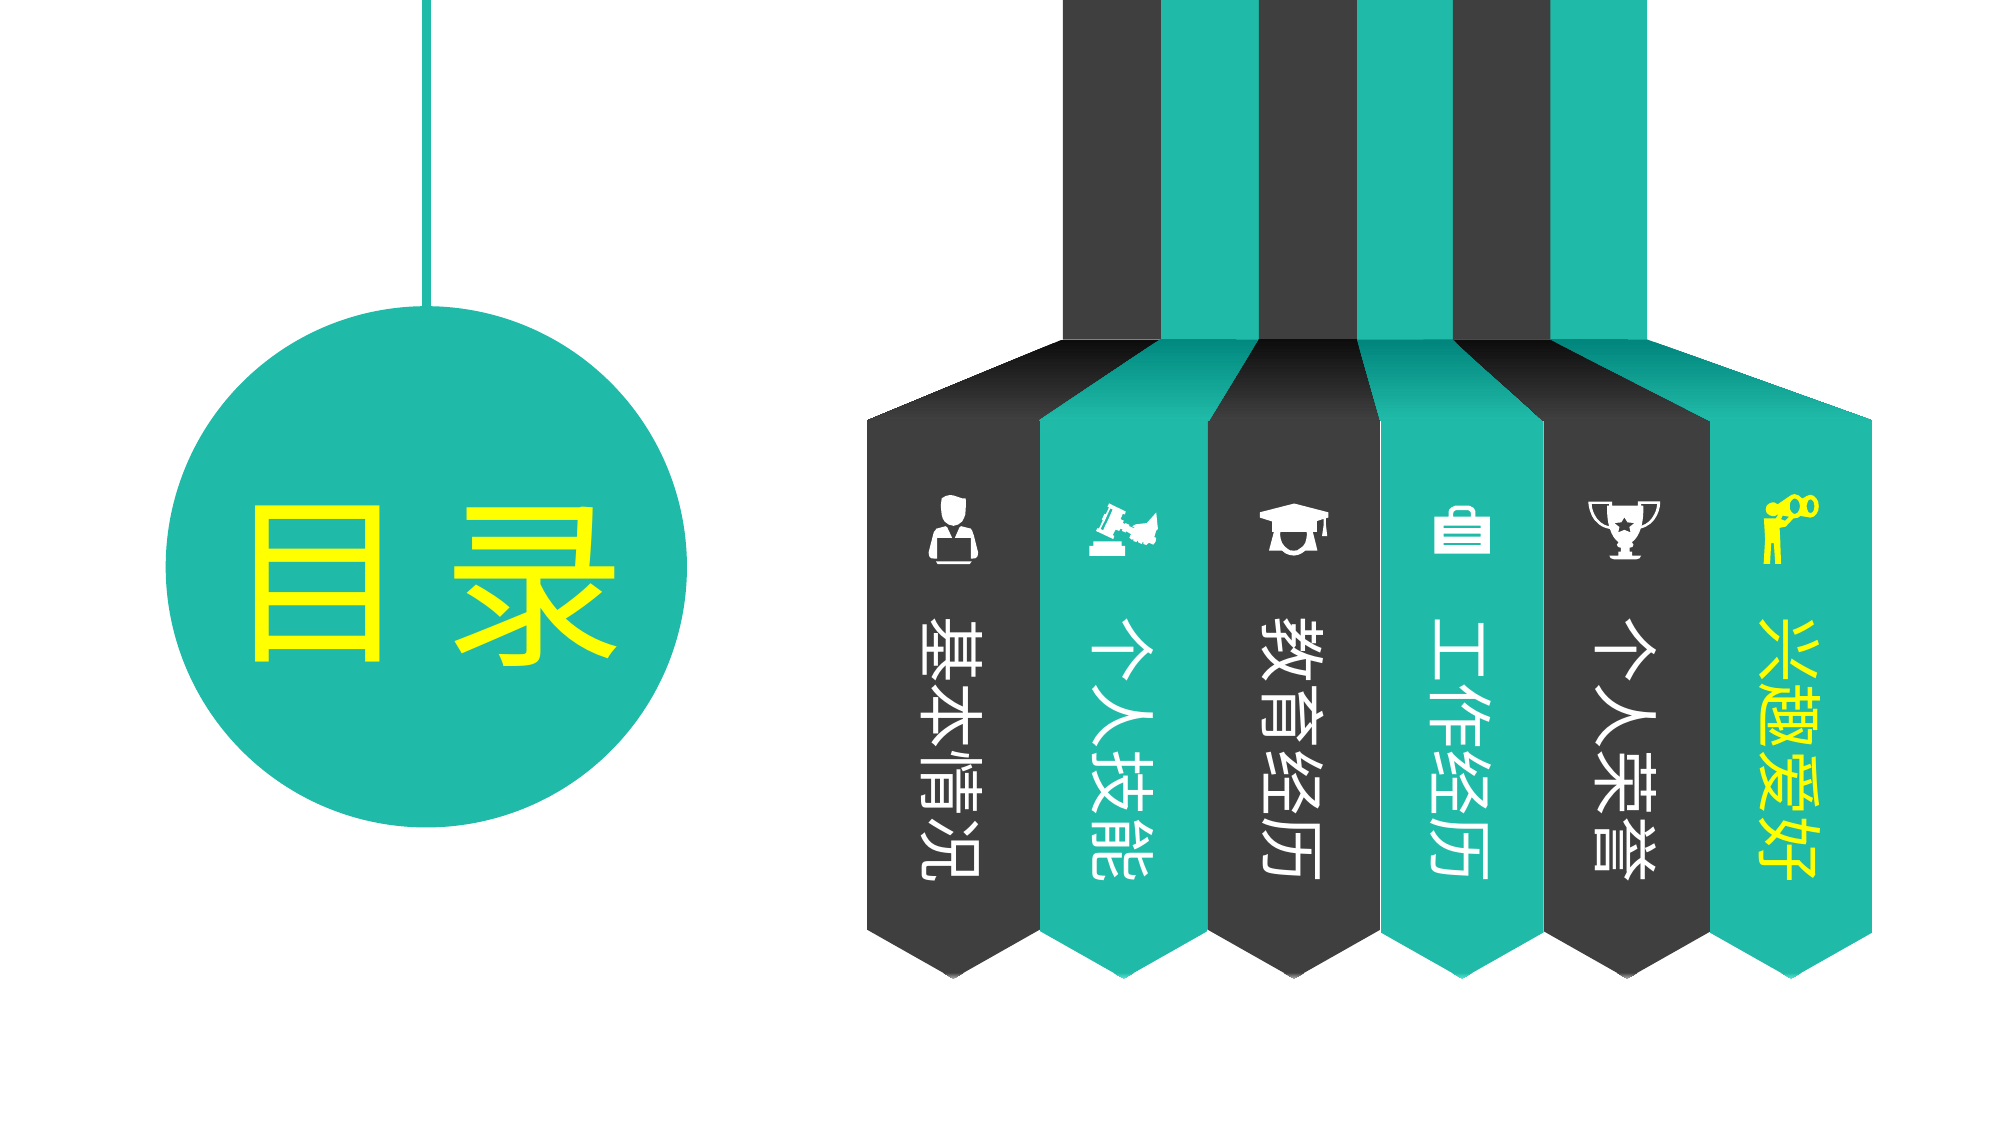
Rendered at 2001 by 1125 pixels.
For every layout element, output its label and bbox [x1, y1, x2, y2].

text_box [166, 0, 686, 827]
text_box [866, 0, 1873, 979]
